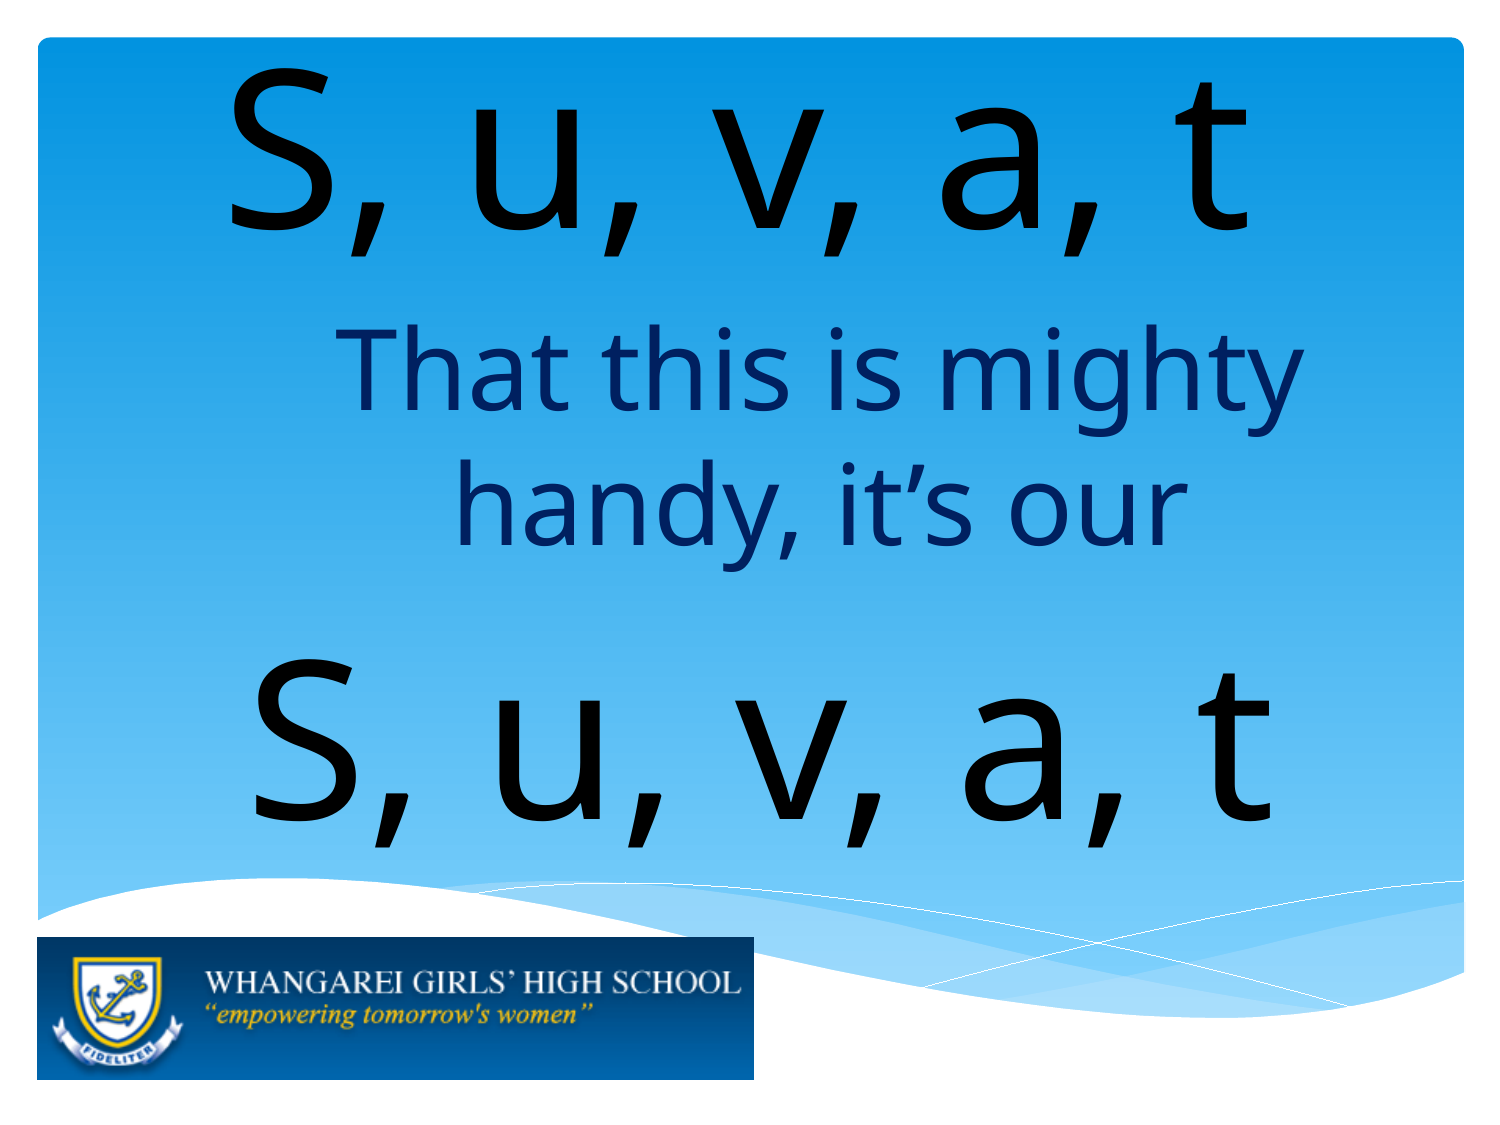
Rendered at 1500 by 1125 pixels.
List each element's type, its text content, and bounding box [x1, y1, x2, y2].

text_box S, u, v, a, t [230, 621, 1412, 882]
text_box S, u, v, a, t [206, 30, 1388, 291]
text_box That this is mighty handy, it’s our [194, 290, 1447, 610]
picture [37, 937, 754, 1080]
